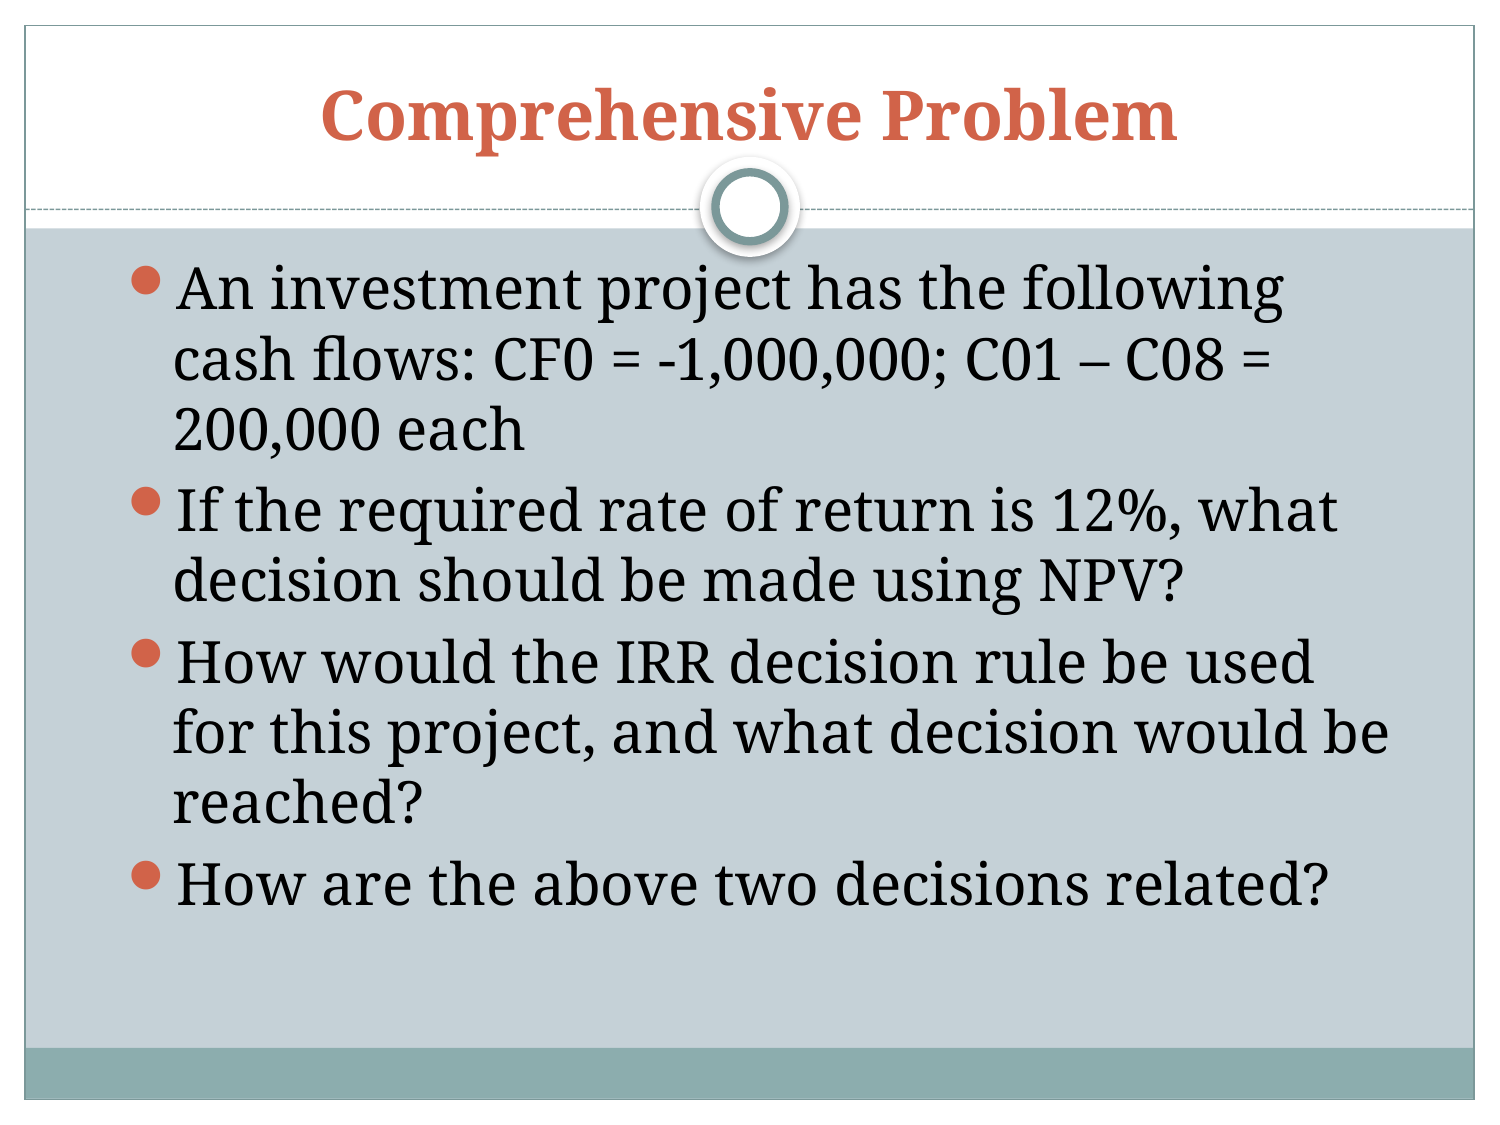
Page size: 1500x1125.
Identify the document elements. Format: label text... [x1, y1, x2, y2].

list An investment project has the following cash flows: CF0 = -1,000,000; C01 – C08 = 200,000 each If the required rate of return is 12%, what decision should be made using NPV? How would the IRR decision rule be used for this project, and what decision would be reached? How are the above two decisions related? [112, 244, 1429, 988]
title Comprehensive Problem [49, 37, 1450, 162]
